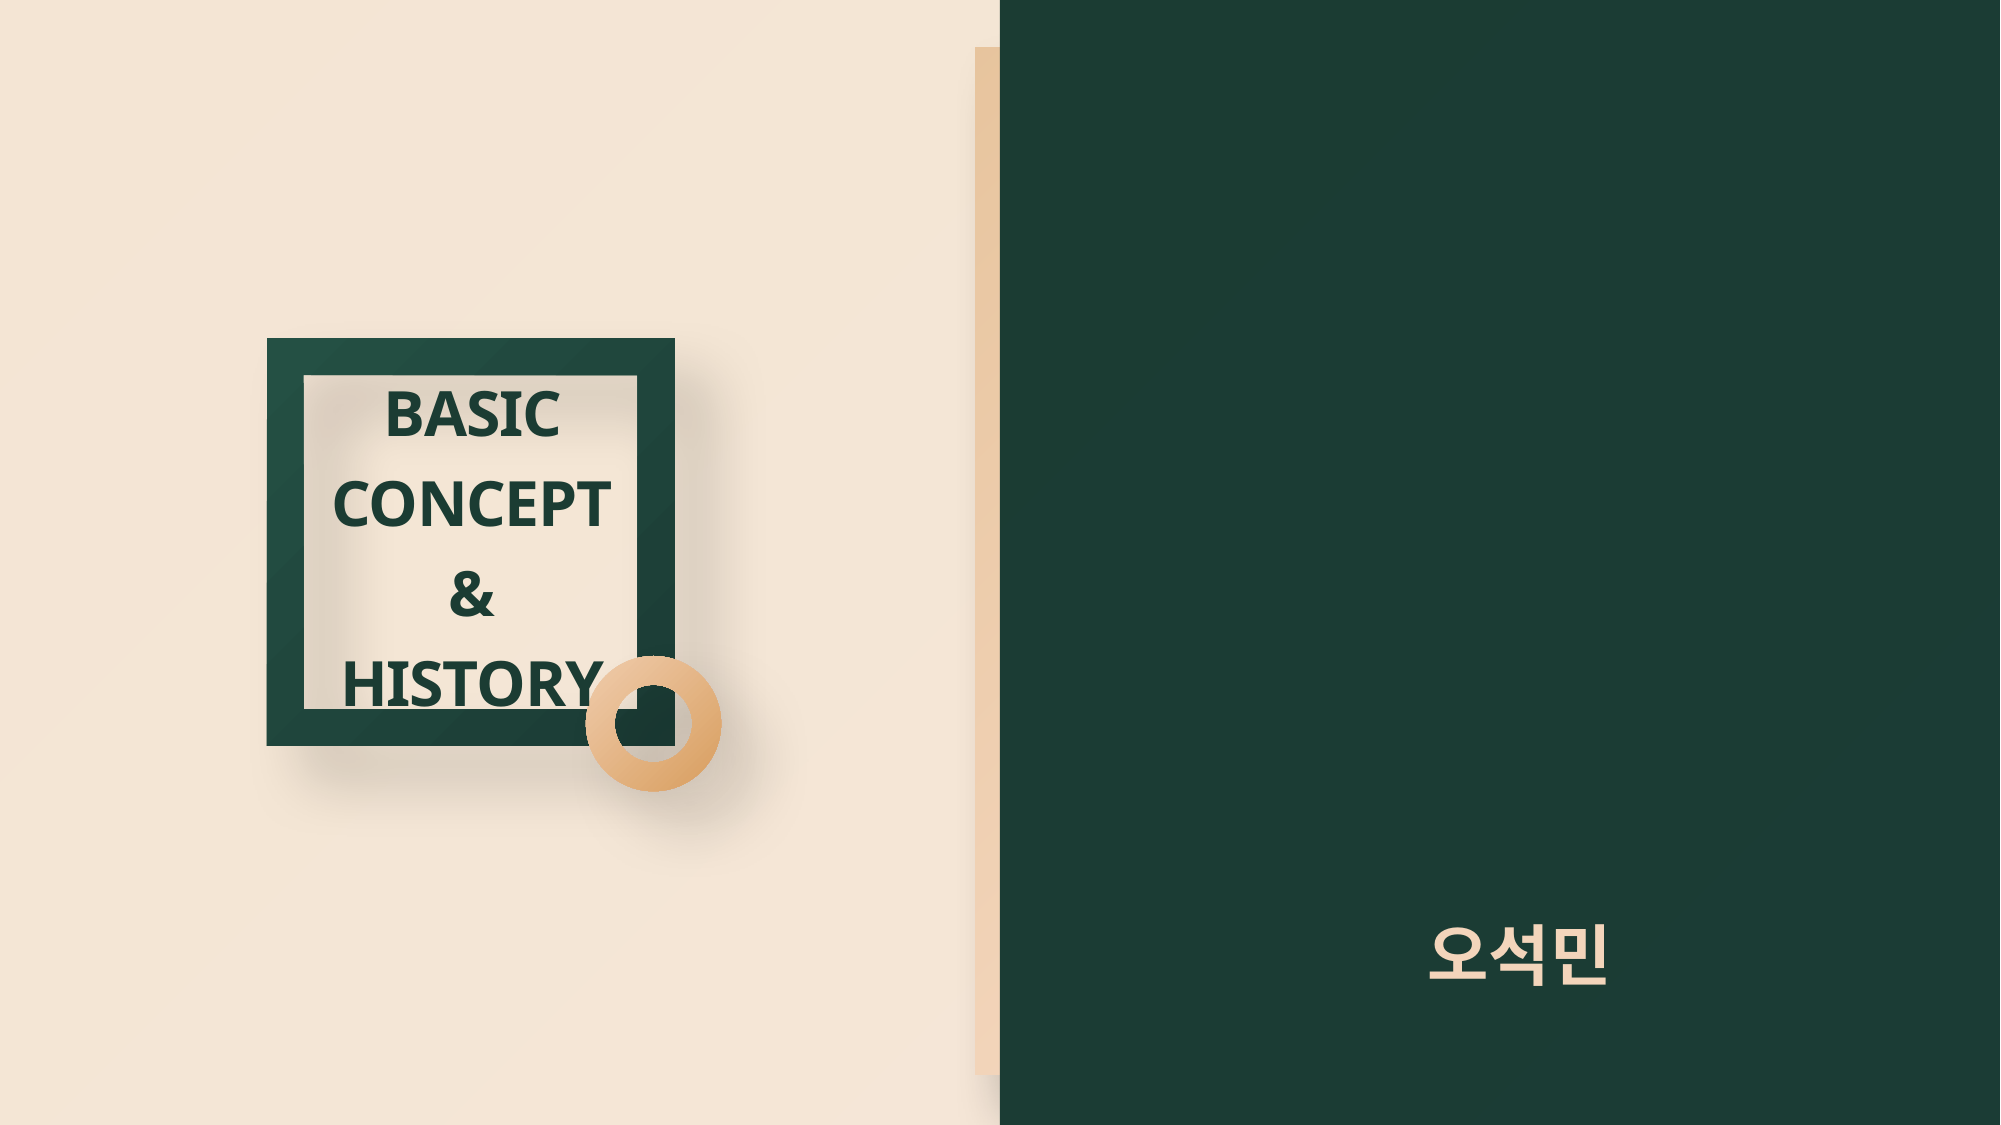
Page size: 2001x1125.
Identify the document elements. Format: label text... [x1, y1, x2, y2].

subtitle BASIC CONCEPT & HISTORY [291, 425, 653, 653]
text_box 오석민 [1412, 906, 1885, 1002]
